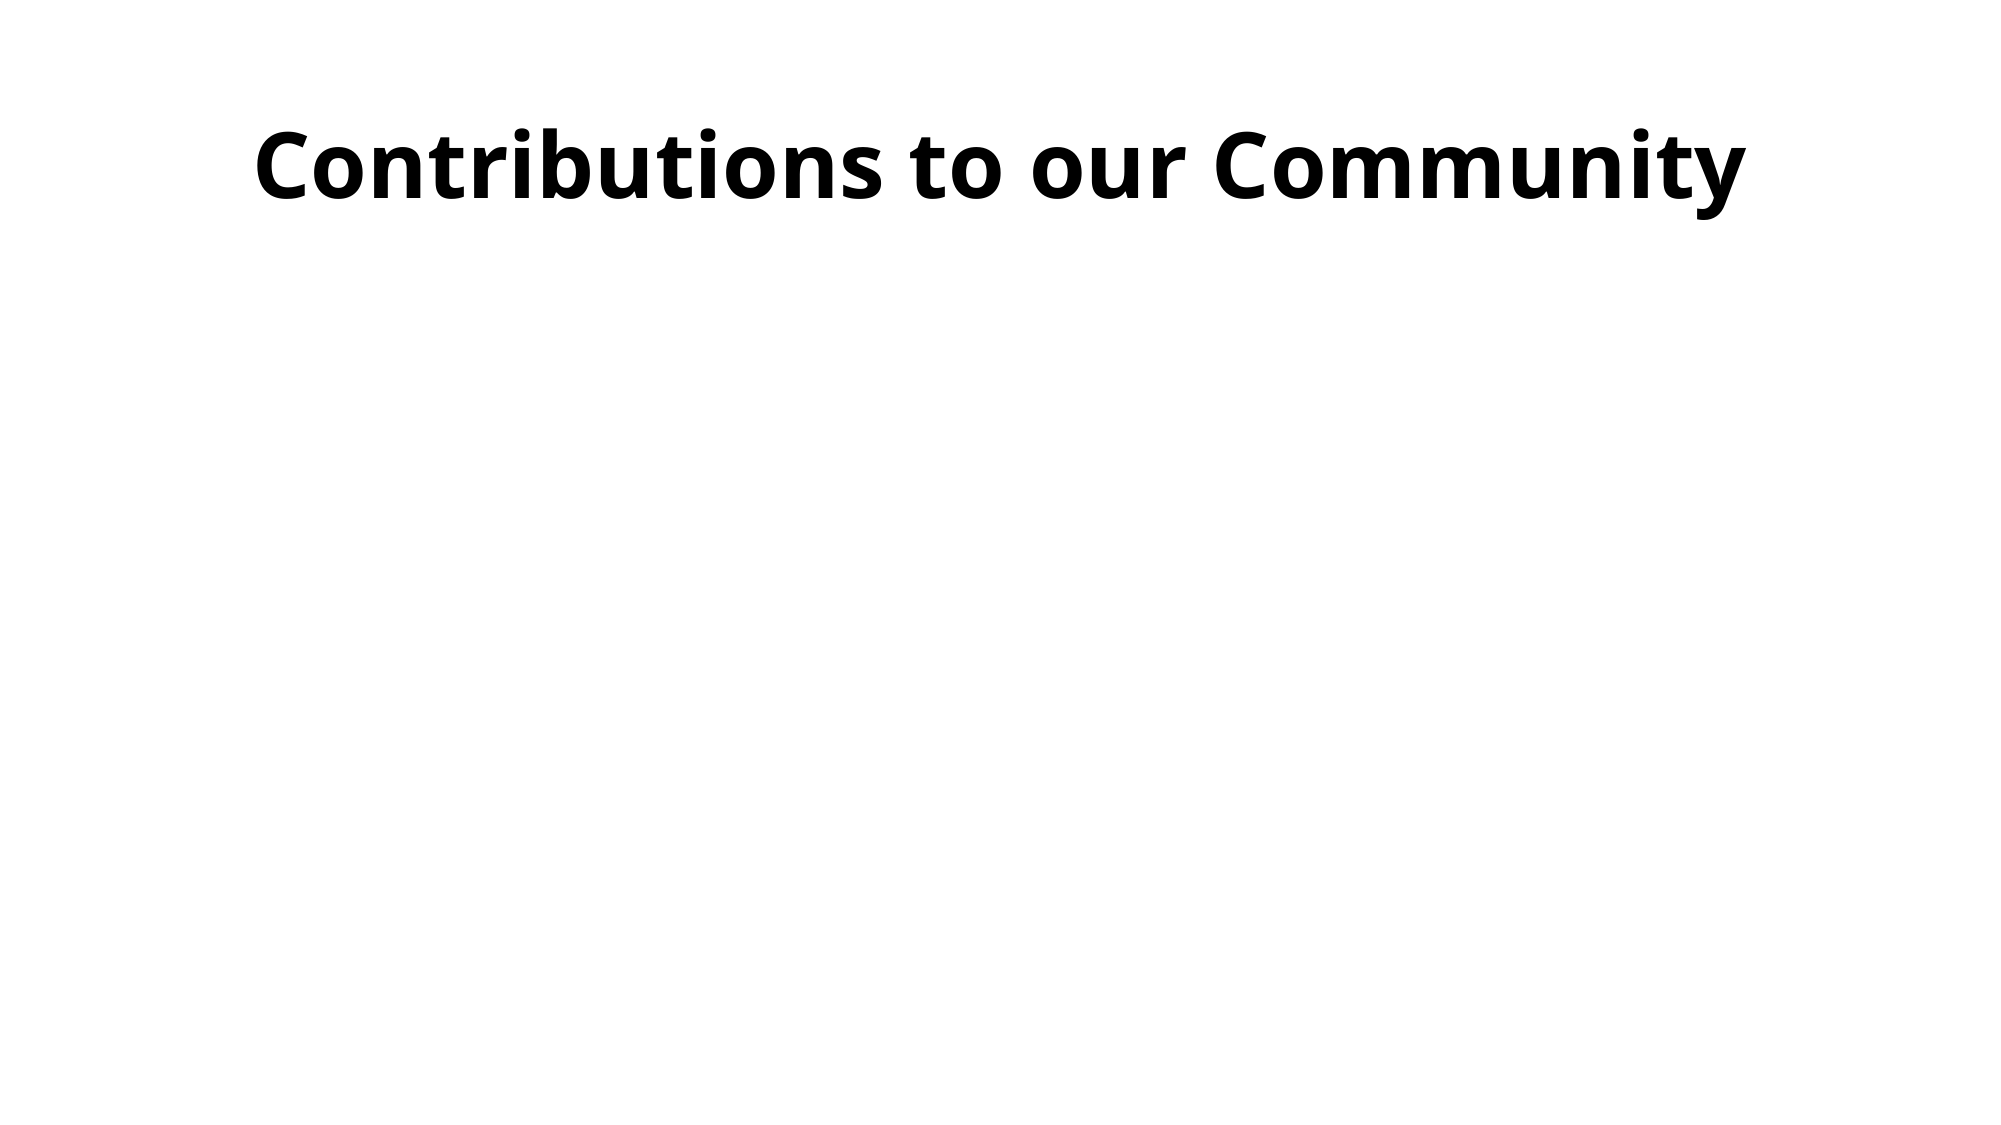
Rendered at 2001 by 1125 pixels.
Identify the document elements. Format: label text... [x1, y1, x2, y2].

title Contributions to our Community [137, 59, 1863, 278]
